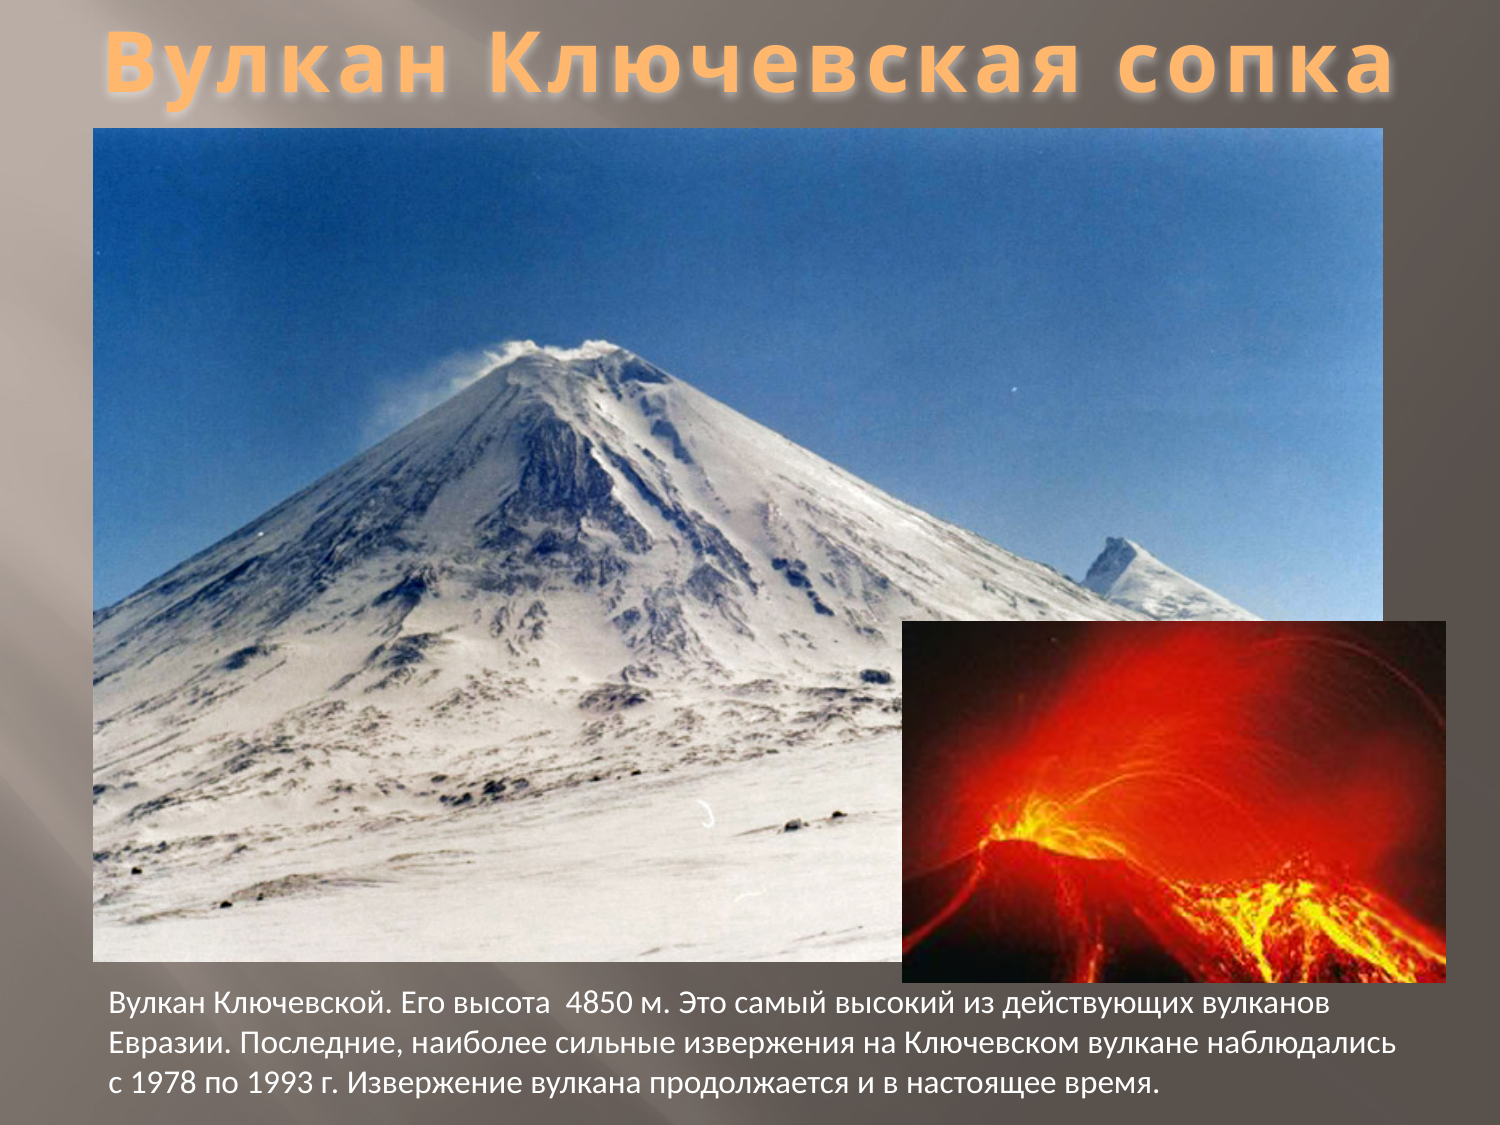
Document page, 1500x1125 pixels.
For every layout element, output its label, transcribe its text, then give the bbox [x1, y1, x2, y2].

title Вулкан Ключевская сопка [0, 0, 1500, 118]
picture [902, 620, 1446, 984]
text_box Вулкан Ключевской. Его высота 4850 м. Это самый высокий из действующих вулканов Евразии. Последние, наиболее сильные извержения на Ключевском вулкане наблюдались с 1978 по 1993 г. Извержение вулкана продолжается и в настоящее время. [93, 974, 1418, 1108]
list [93, 128, 1383, 963]
